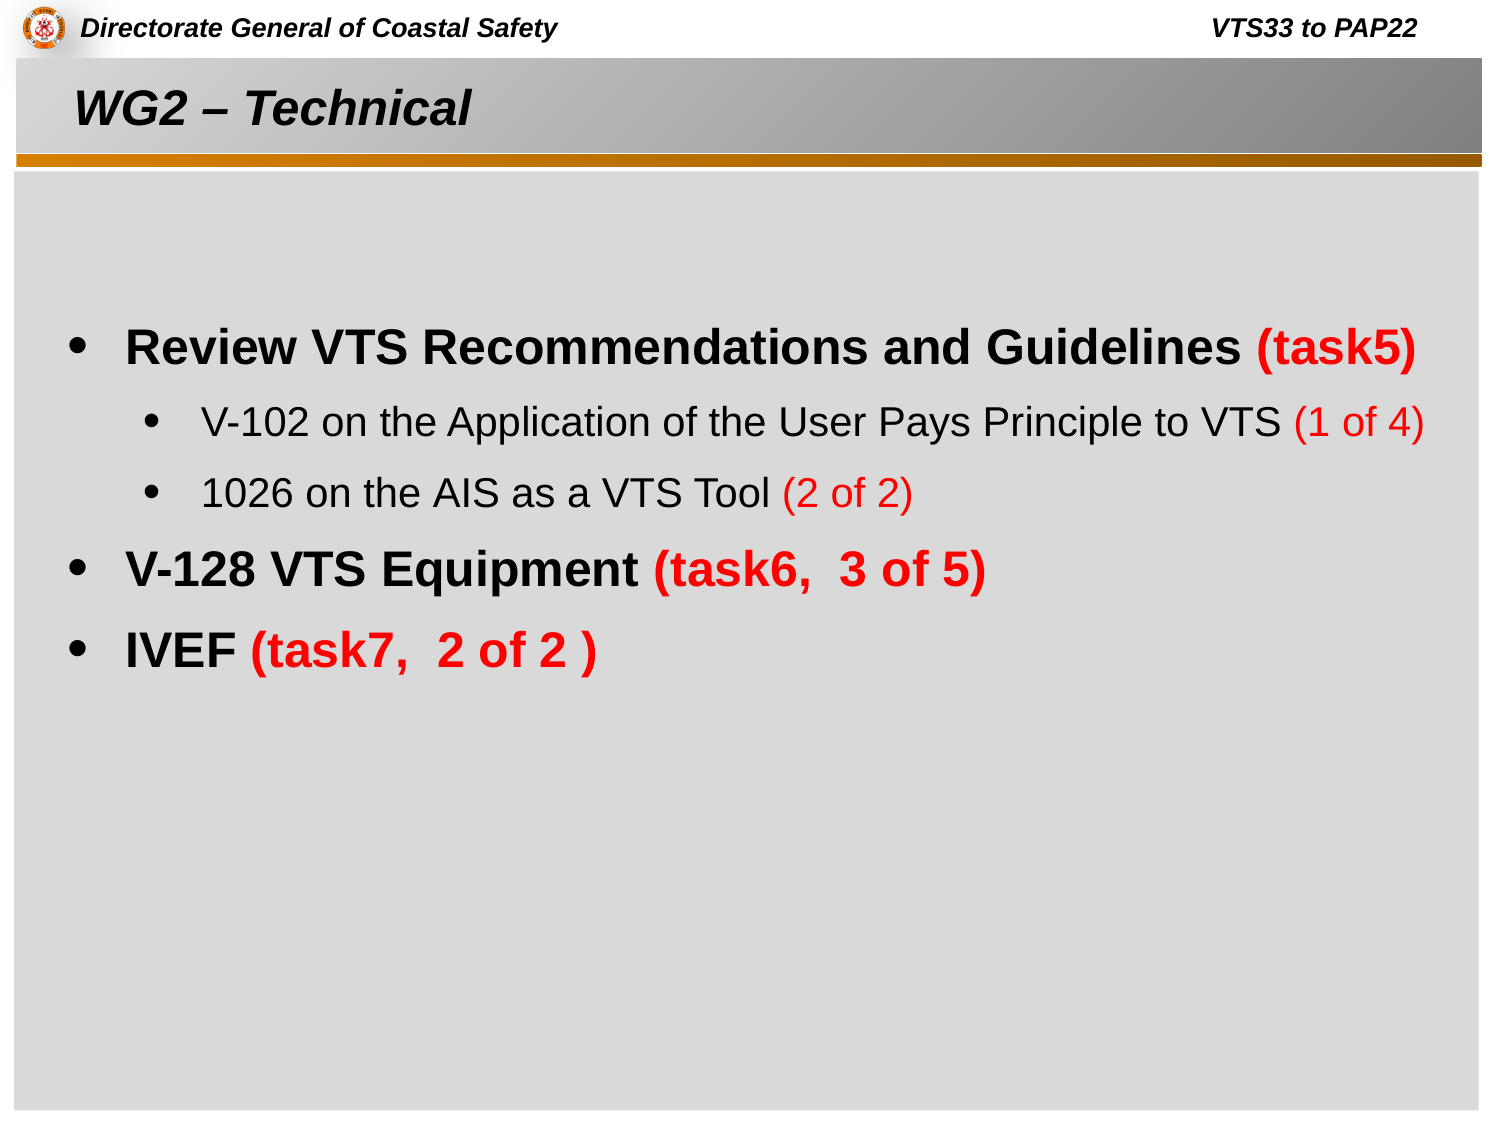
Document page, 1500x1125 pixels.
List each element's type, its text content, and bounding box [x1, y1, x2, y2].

text_box Review VTS Recommendations and Guidelines (task5) V-102 on the Application of the User Pays Principle to VTS (1 of 4) 1026 on the AIS as a VTS Tool (2 of 2) V-128 VTS Equipment (task6, 3 of 5) IVEF (task7, 2 of 2 ) [53, 306, 1459, 903]
title WG2 – Technical [16, 58, 1482, 153]
picture [23, 6, 65, 49]
